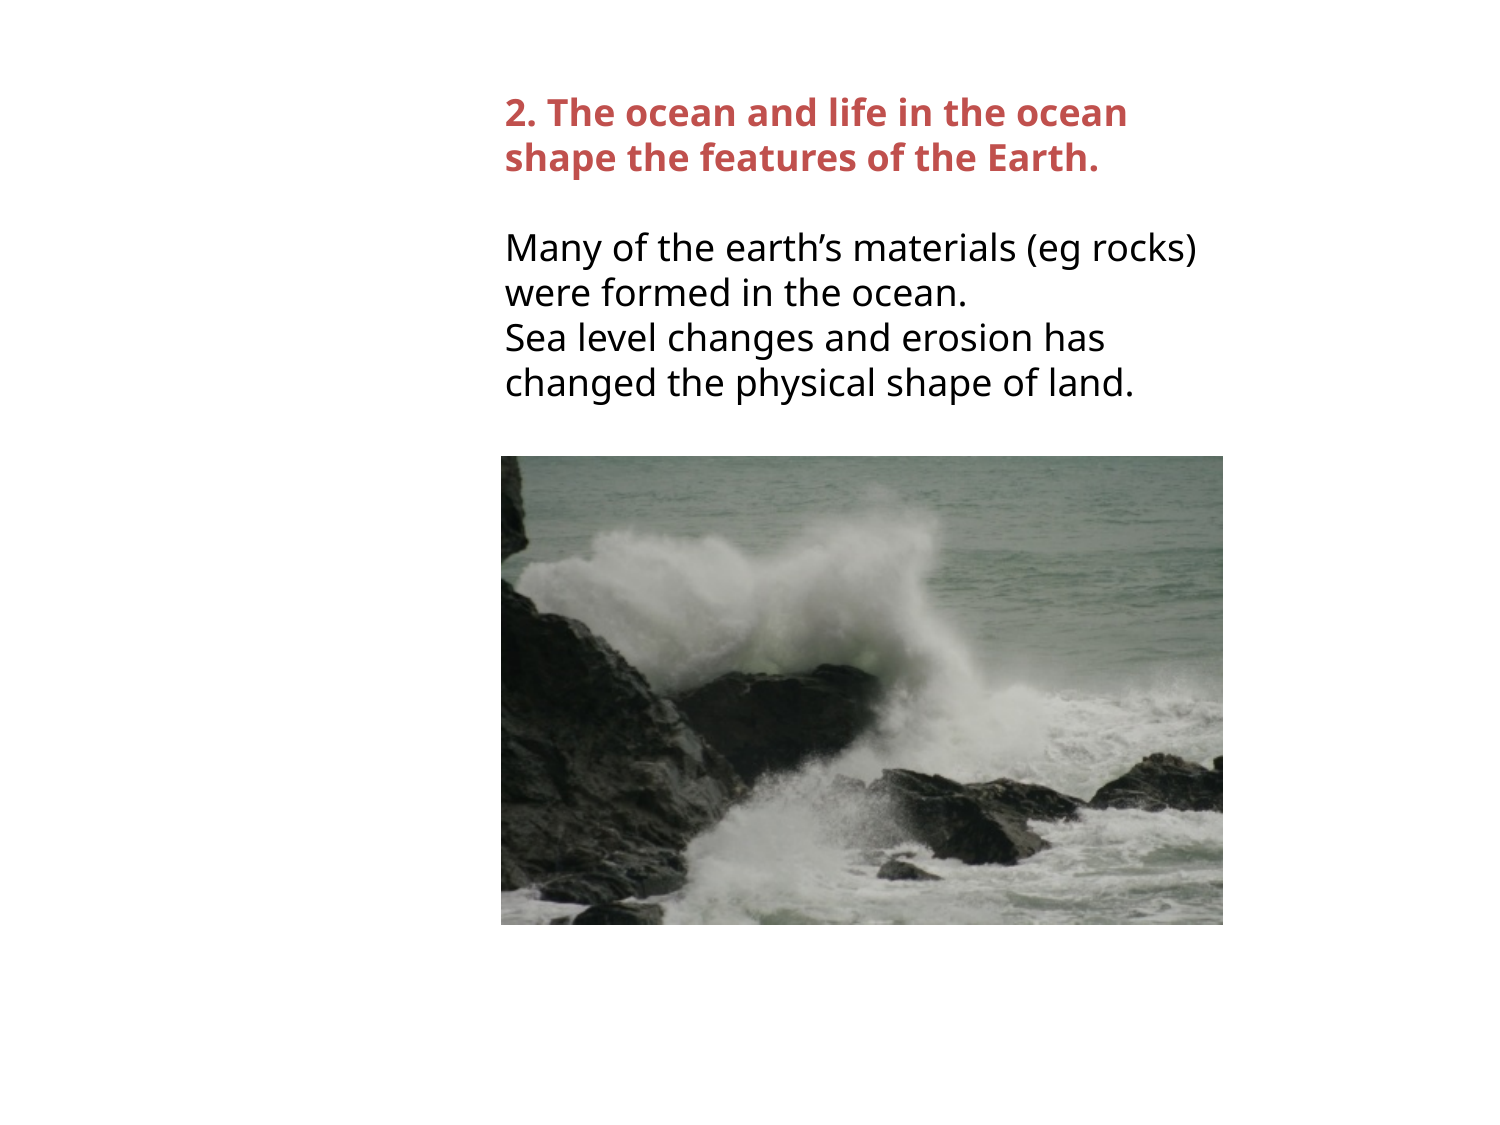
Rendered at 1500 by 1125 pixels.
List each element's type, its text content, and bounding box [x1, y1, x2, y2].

picture [501, 455, 1223, 926]
text_box 2. The ocean and life in the ocean shape the features of the Earth. Many of the earth’s materials (eg rocks) were formed in the ocean. Sea level changes and erosion has changed the physical shape of land. [490, 81, 1249, 412]
